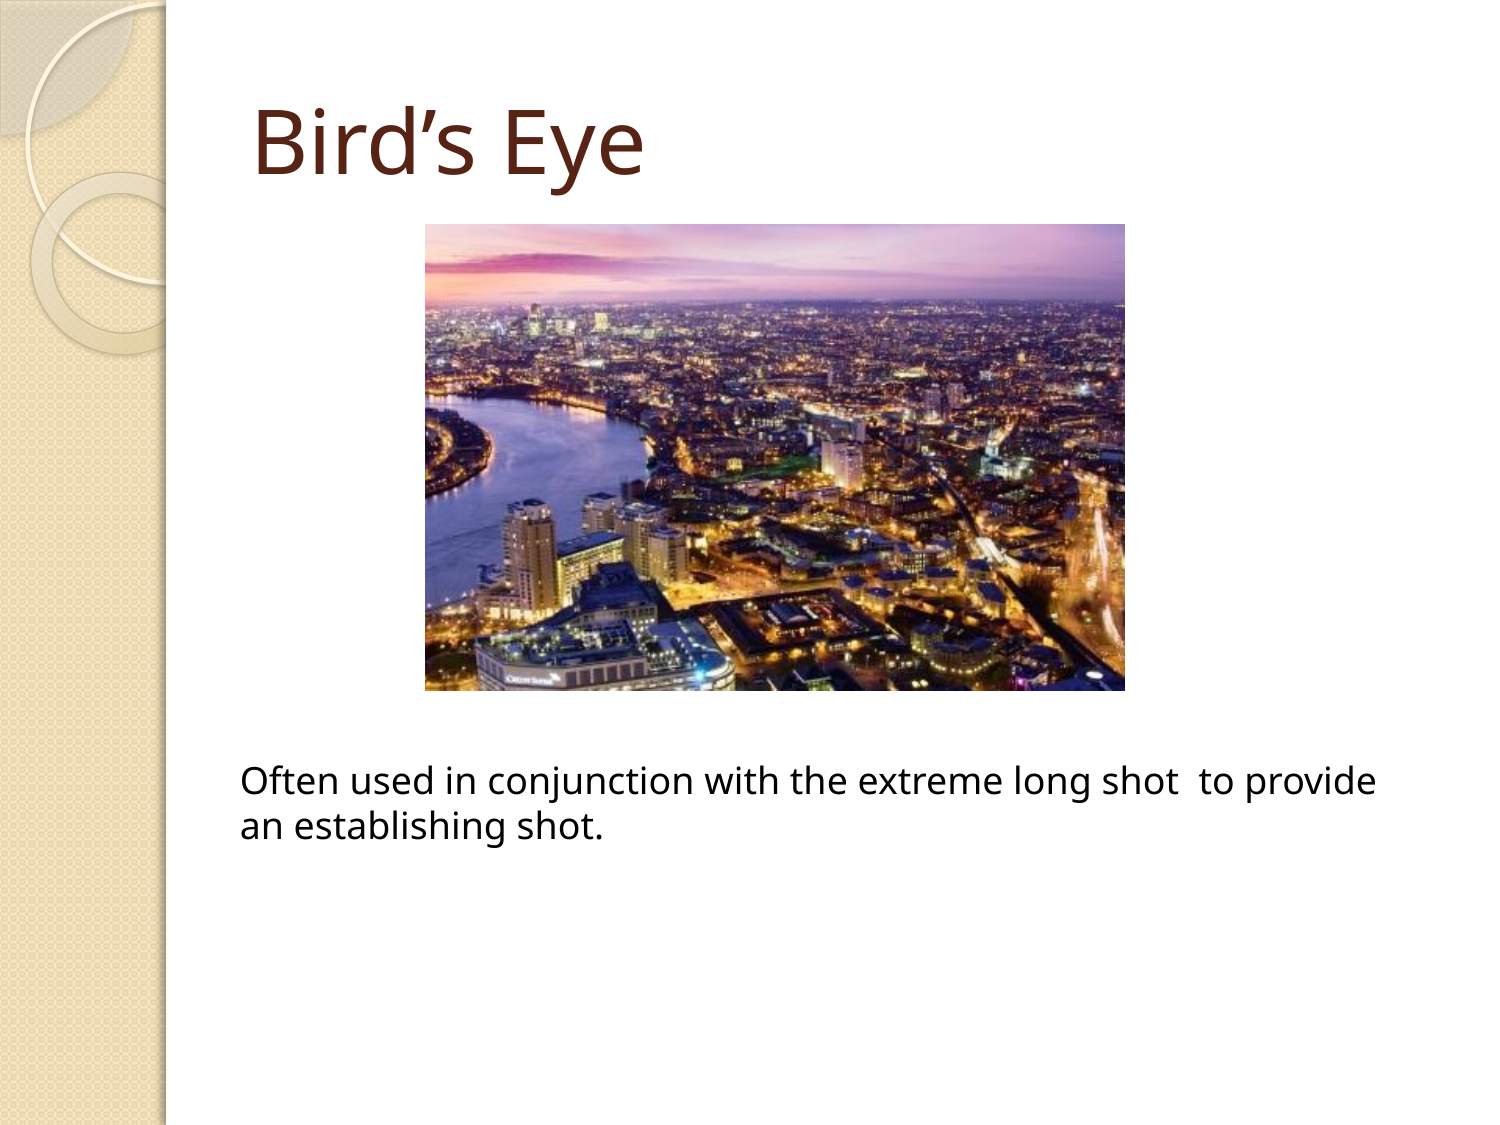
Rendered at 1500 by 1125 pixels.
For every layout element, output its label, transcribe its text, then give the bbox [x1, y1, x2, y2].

picture [424, 224, 1126, 691]
text_box Often used in conjunction with the extreme long shot to provide an establishing shot. [225, 749, 1400, 855]
title Bird’s Eye [235, 45, 1466, 233]
